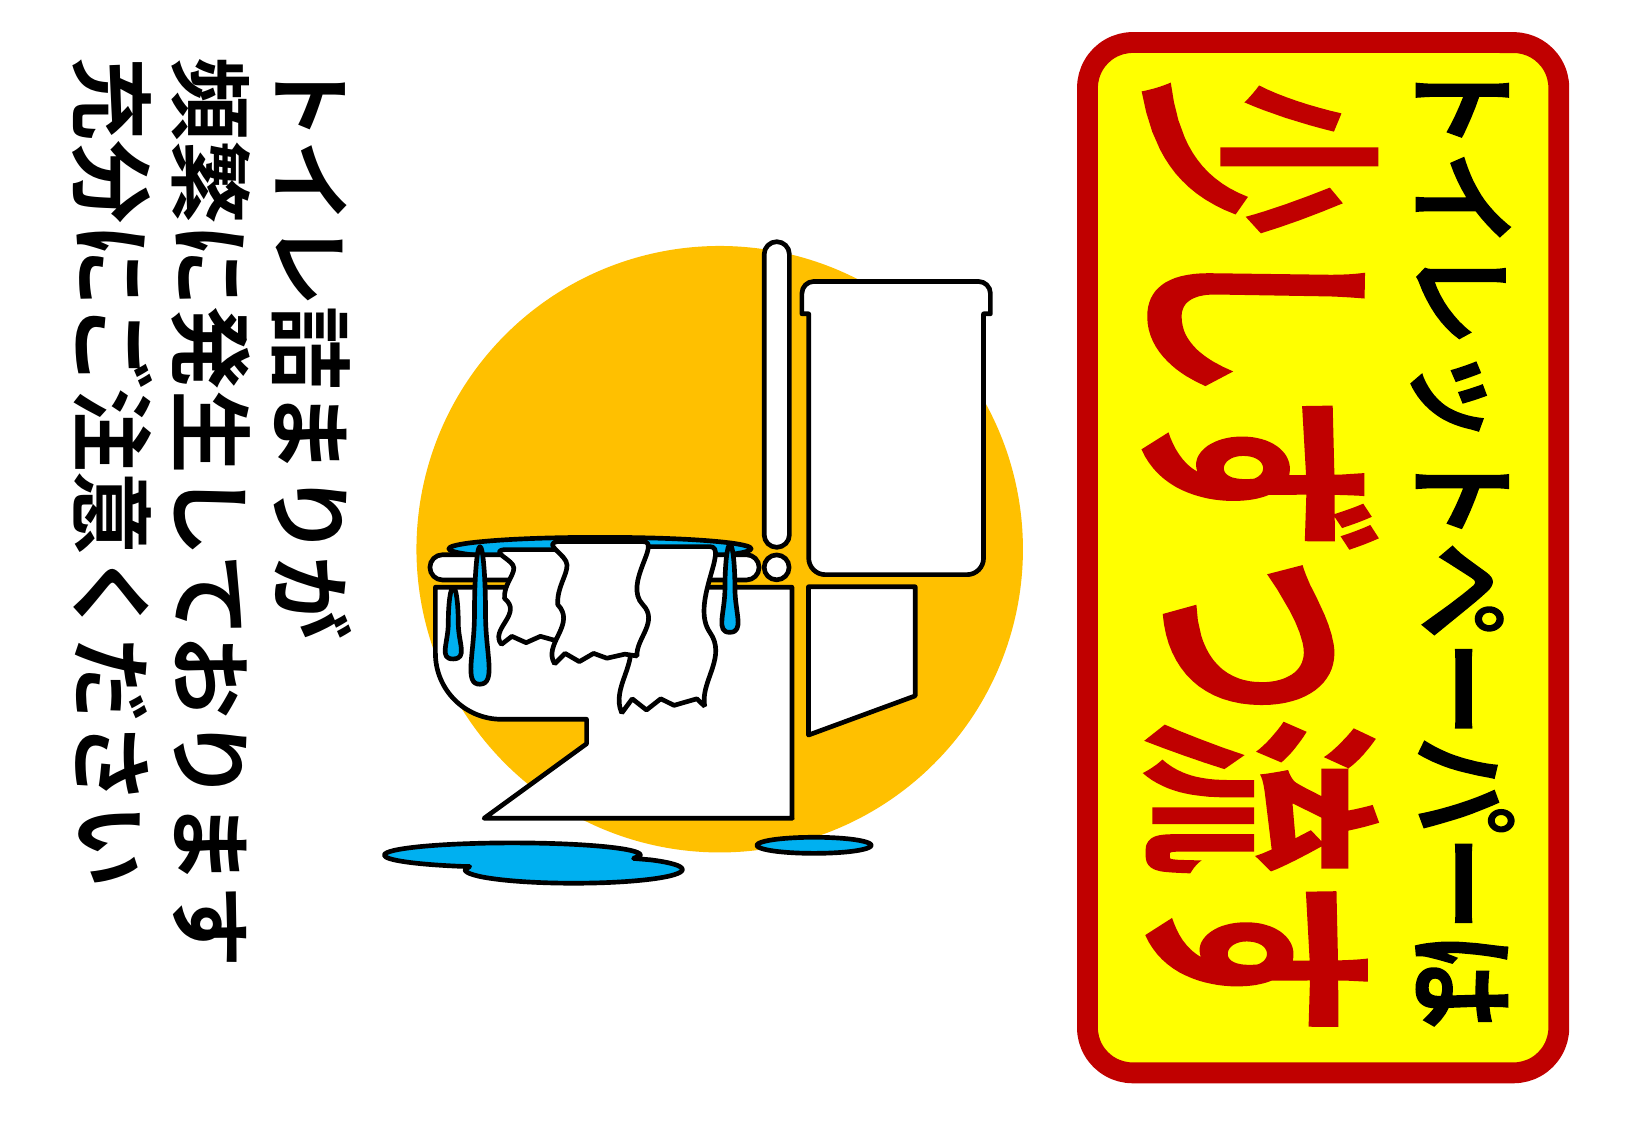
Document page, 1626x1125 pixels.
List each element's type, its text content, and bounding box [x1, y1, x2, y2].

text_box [384, 241, 1024, 884]
text_box トイレ詰まりが 頻繁に発生しております 充分にご注意ください [37, 42, 371, 1073]
text_box [1085, 40, 1561, 1075]
